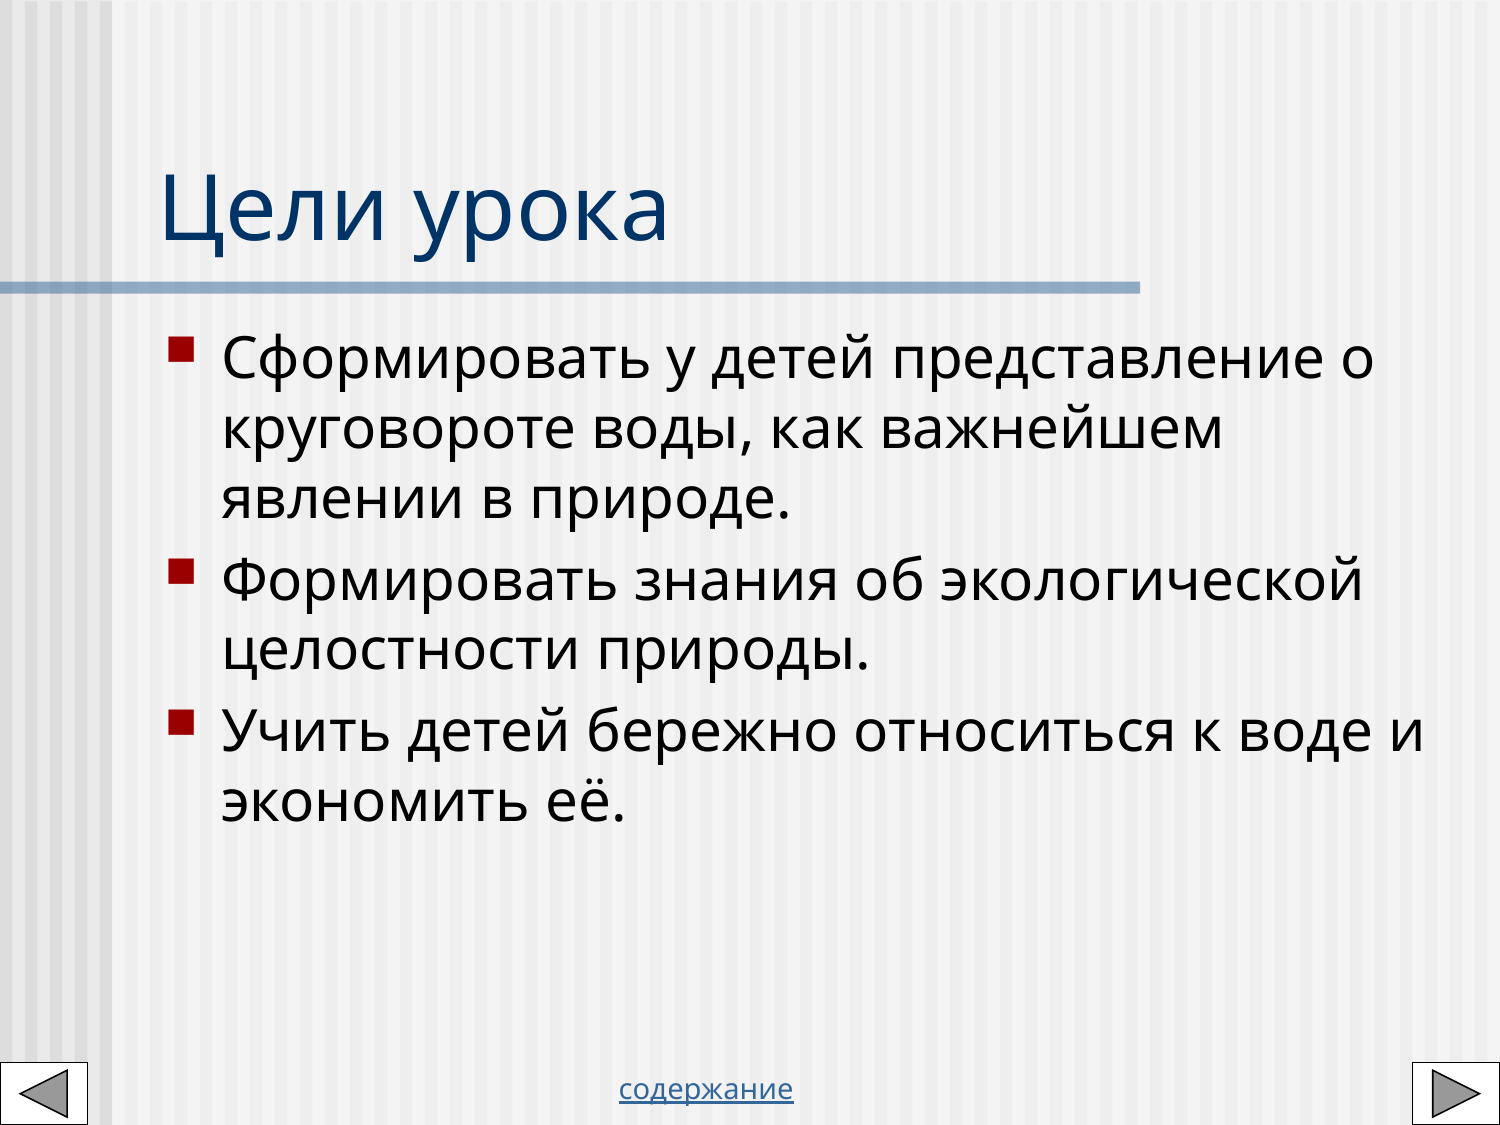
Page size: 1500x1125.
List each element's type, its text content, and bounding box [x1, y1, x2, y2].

list Сформировать у детей представление о круговороте воды, как важнейшем явлении в природе. Формировать знания об экологической целостности природы. Учить детей бережно относиться к воде и экономить её. [149, 312, 1481, 1001]
text_box содержание [587, 1062, 825, 1117]
text_box [0, 1062, 88, 1125]
title Цели урока [142, 141, 1483, 267]
text_box [1412, 1062, 1500, 1125]
